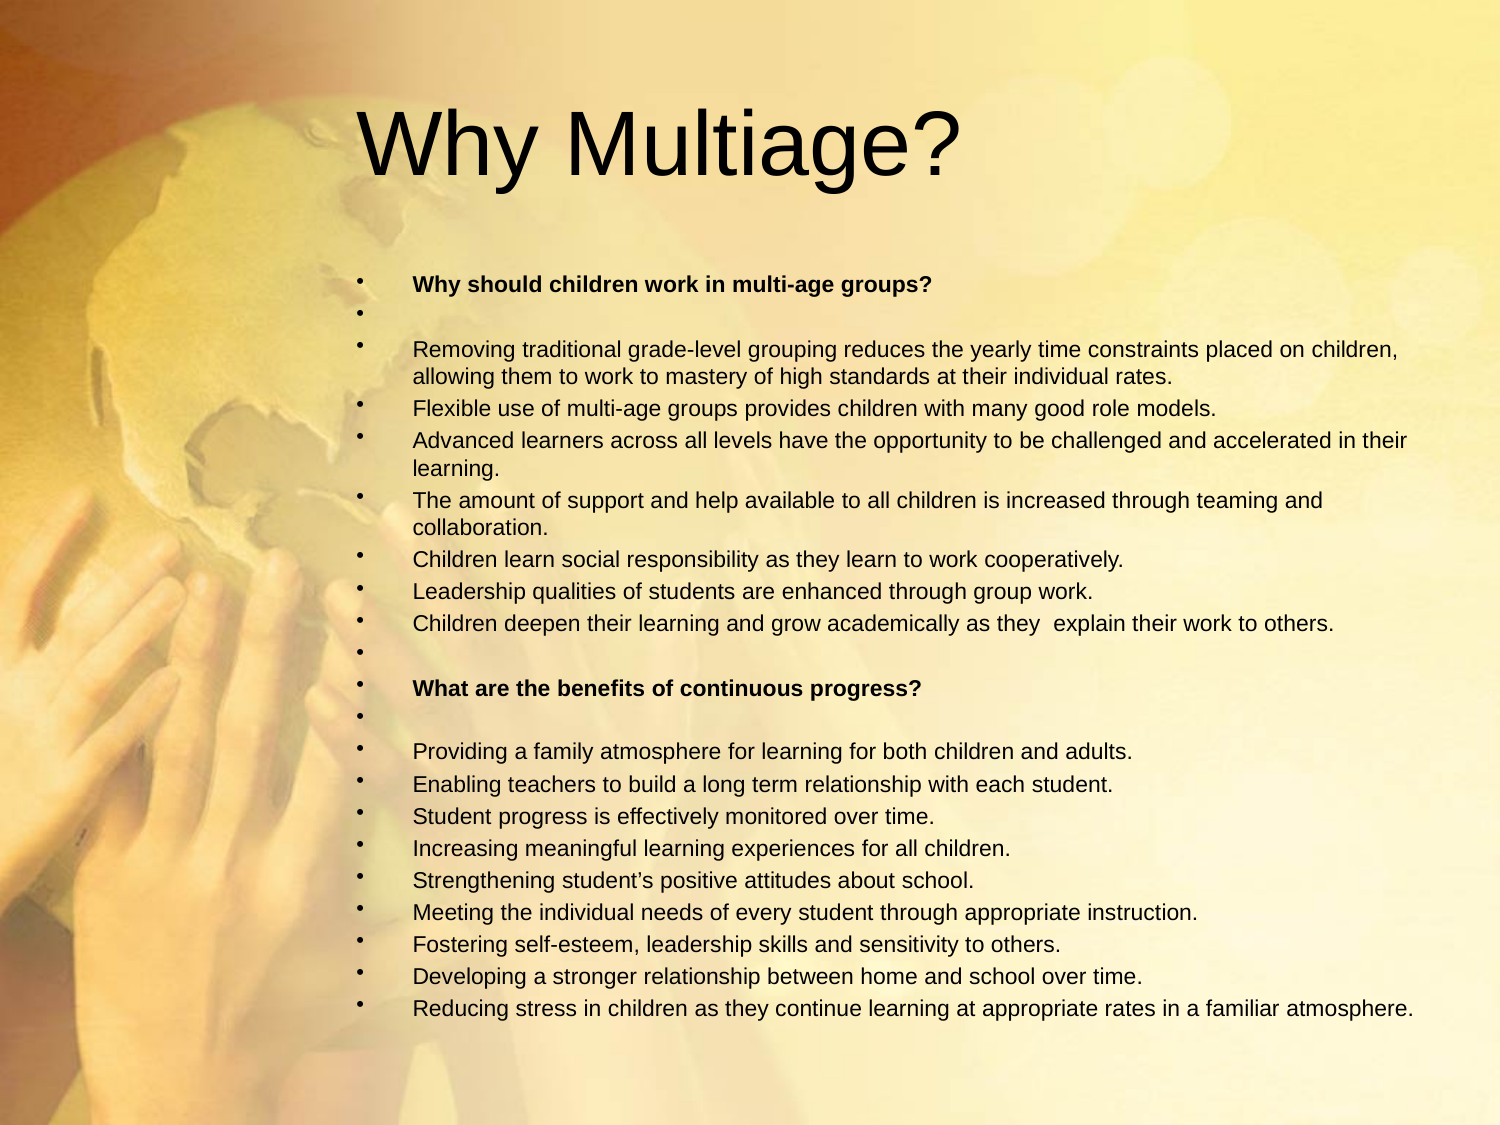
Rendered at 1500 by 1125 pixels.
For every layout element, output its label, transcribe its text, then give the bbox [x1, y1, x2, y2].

title Why Multiage? [340, 44, 1466, 233]
list Why should children work in multi-age groups? Removing traditional grade-level grouping reduces the yearly time constraints placed on children, allowing them to work to mastery of high standards at their individual rates. Flexible use of multi-age groups provides children with many good role models. Advanced learners across all levels have the opportunity to be challenged and accelerated in their learning. The amount of support and help available to all children is increased through teaming and collaboration. Children learn social responsibility as they learn to work cooperatively. Leadership qualities of students are enhanced through group work. Children deepen their learning and grow academically as they explain their work to others. What are the benefits of continuous progress? Providing a family atmosphere for learning for both children and adults. Enabling teachers to build a long term relationship with each student. Student progress is effectively monitored over time. Increasing meaningful learning experiences for all children. Strengthening student’s positive attitudes about school. Meeting the individual needs of every student through appropriate instruction. Fostering self-esteem, leadership skills and sensitivity to others. Developing a stronger relationship between home and school over time. Reducing stress in children as they continue learning at appropriate rates in a familiar atmosphere. [340, 262, 1466, 1006]
picture [0, 0, 1500, 1125]
